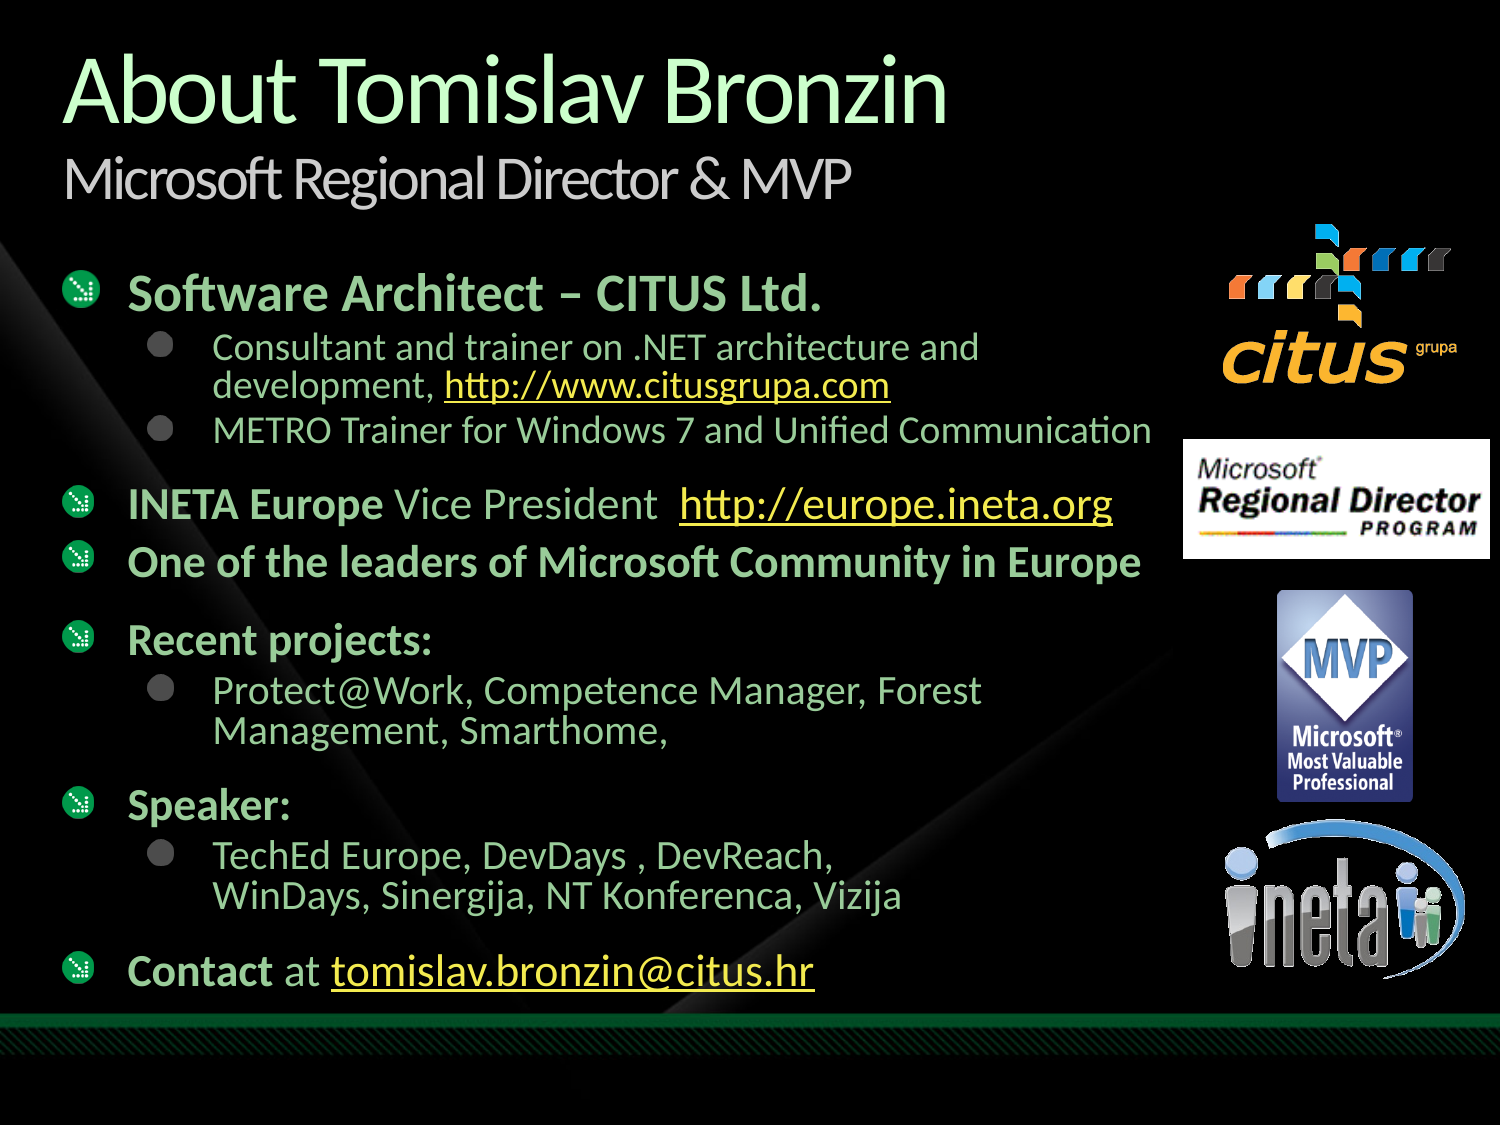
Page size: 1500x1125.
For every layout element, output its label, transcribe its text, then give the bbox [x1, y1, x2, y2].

picture [1182, 439, 1491, 560]
title About Tomislav Bronzin Microsoft Regional Director & MVP [62, 37, 1438, 215]
picture [1218, 812, 1471, 988]
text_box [1222, 223, 1460, 389]
picture [0, 0, 1500, 1125]
text_box [1175, 155, 1500, 1000]
list Software Architect – CITUS Ltd. Consultant and trainer on .NET architecture and development, http://www.citusgrupa.com METRO Trainer for Windows 7 and Unified Communication INETA Europe Vice President http://europe.ineta.org One of the leaders of Microsoft Community in Europe Recent projects: Protect@Work, Competence Manager, Forest Management, Smarthome, Speaker: TechEd Europe, DevDays , DevReach, WinDays, Sinergija, NT Konferenca, Vizija Contact at tomislav.bronzin@citus.hr [62, 269, 1170, 1019]
picture [1277, 589, 1413, 803]
